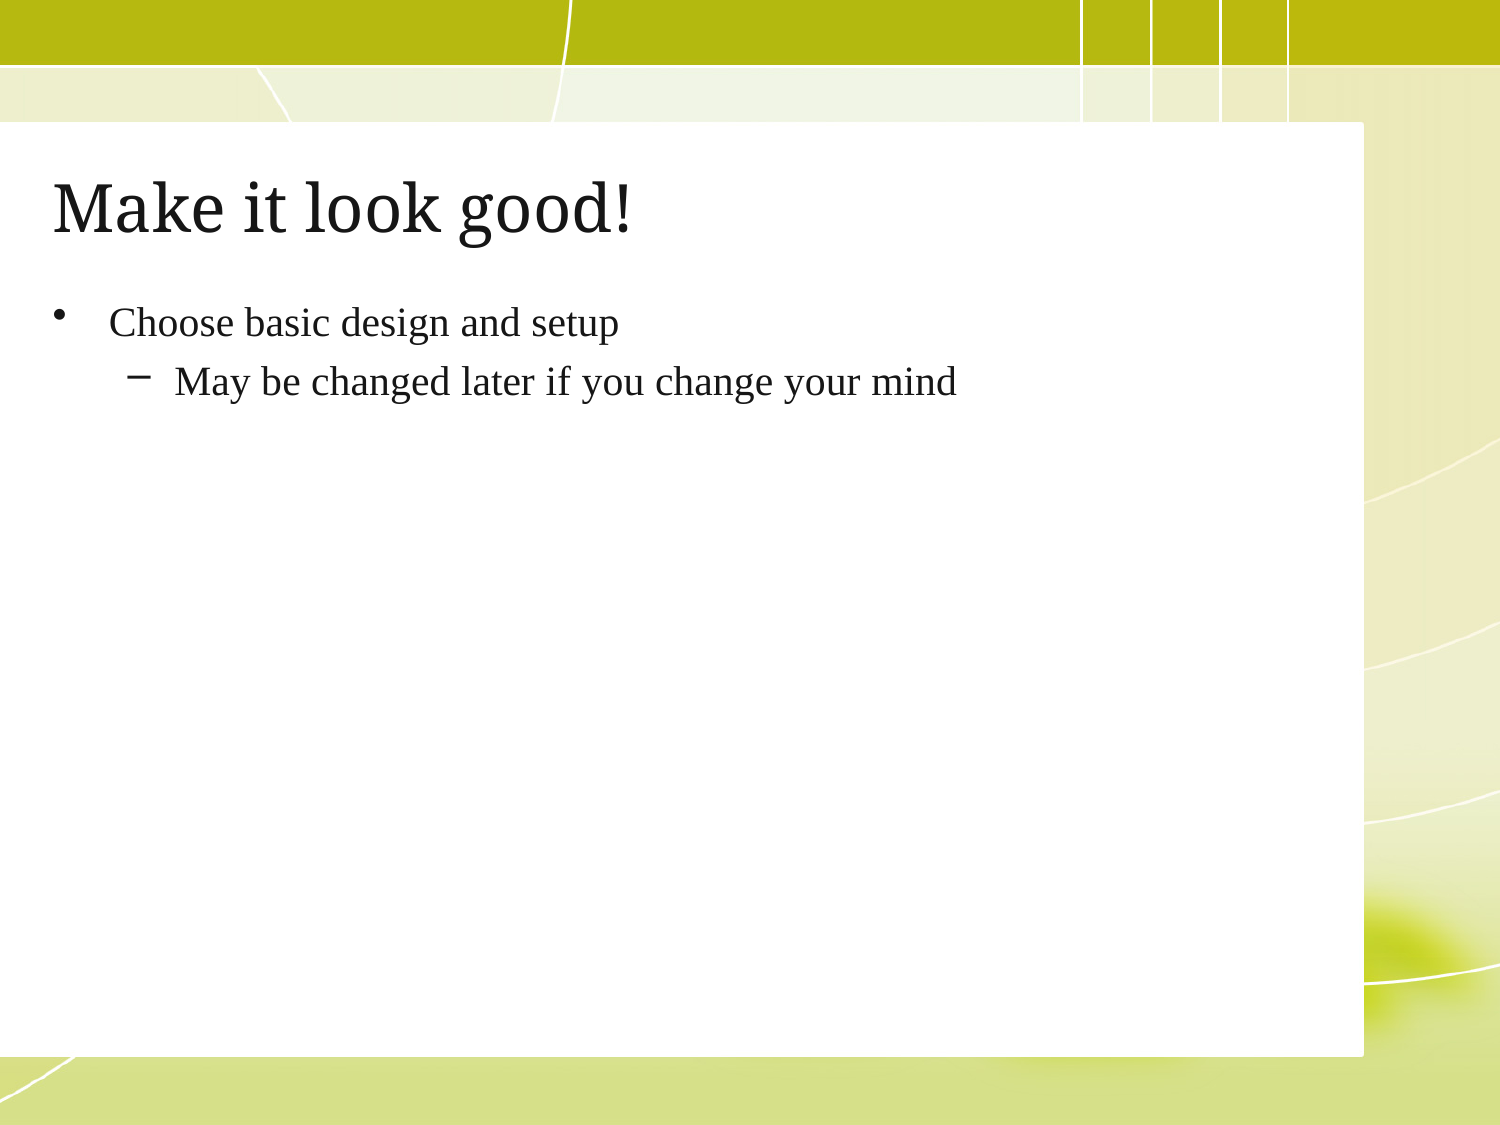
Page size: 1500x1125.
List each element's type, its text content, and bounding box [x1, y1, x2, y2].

title Make it look good! [37, 137, 1288, 276]
list Choose basic design and setup May be changed later if you change your mind [37, 287, 1288, 963]
picture [0, 0, 1500, 1125]
